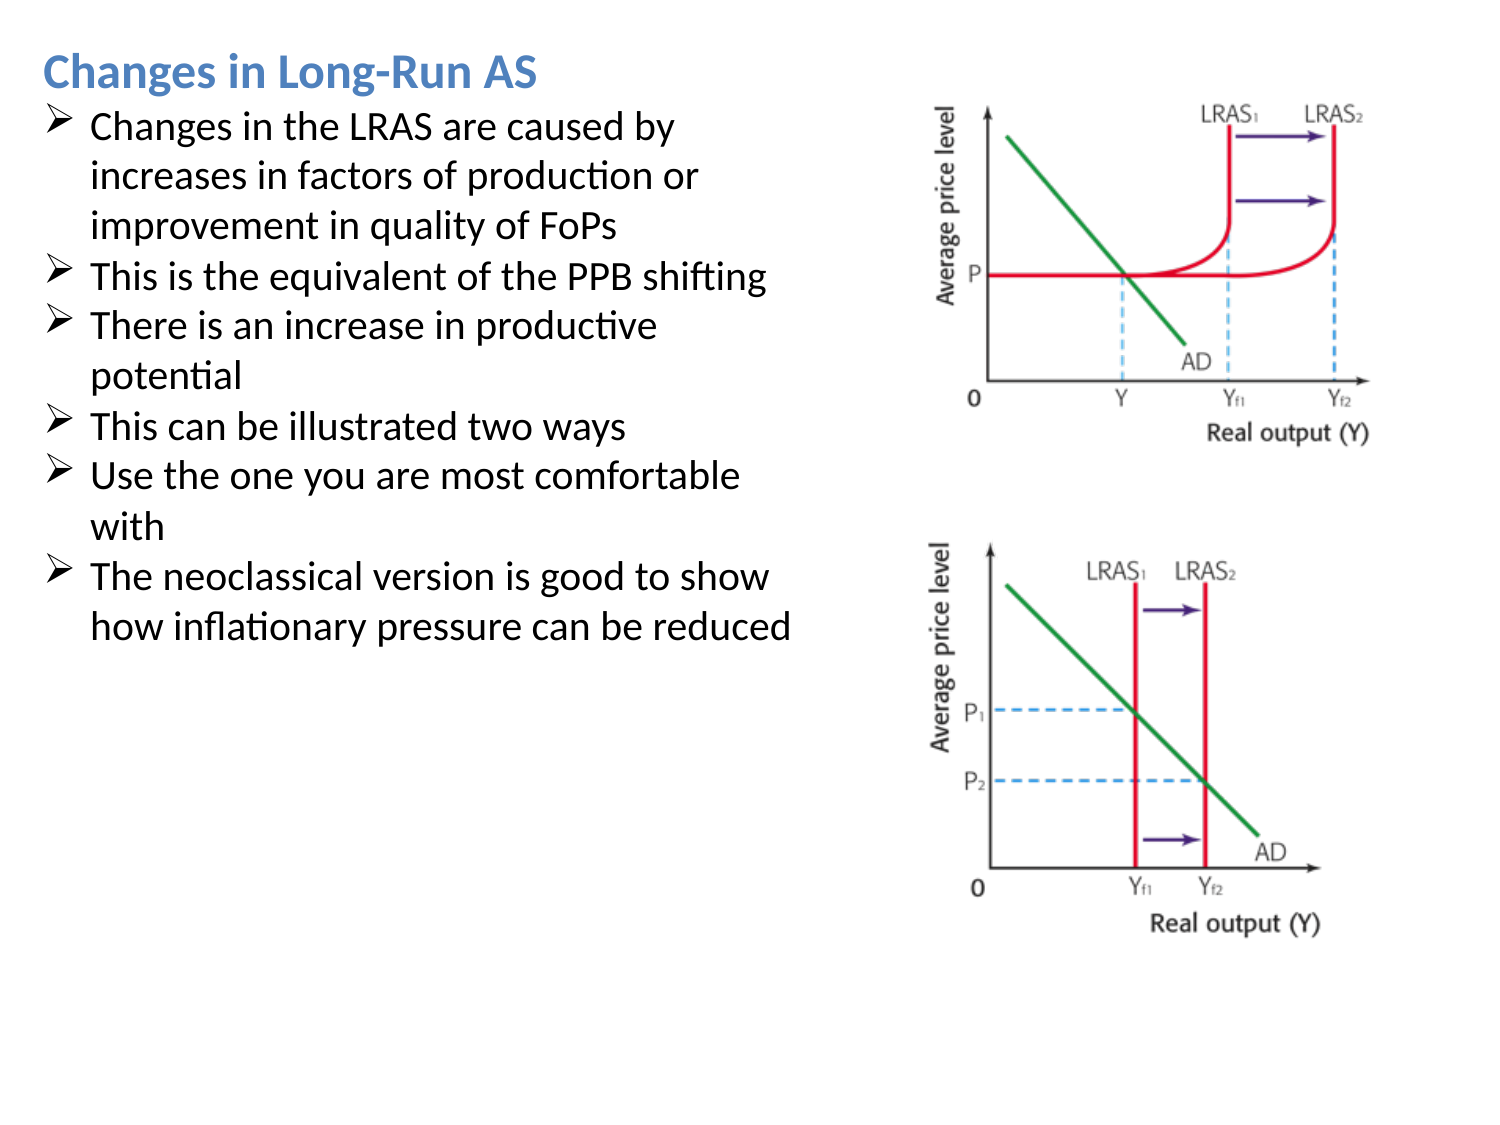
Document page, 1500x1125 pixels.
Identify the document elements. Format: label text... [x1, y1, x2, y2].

picture [926, 538, 1449, 961]
text_box Changes in Long-Run AS Changes in the LRAS are caused by increases in factors of production or improvement in quality of FoPs This is the equivalent of the PPB shifting There is an increase in productive potential This can be illustrated two ways Use the one you are most comfortable with The neoclassical version is good to show how inflationary pressure can be reduced [28, 30, 809, 1125]
picture [926, 101, 1465, 480]
